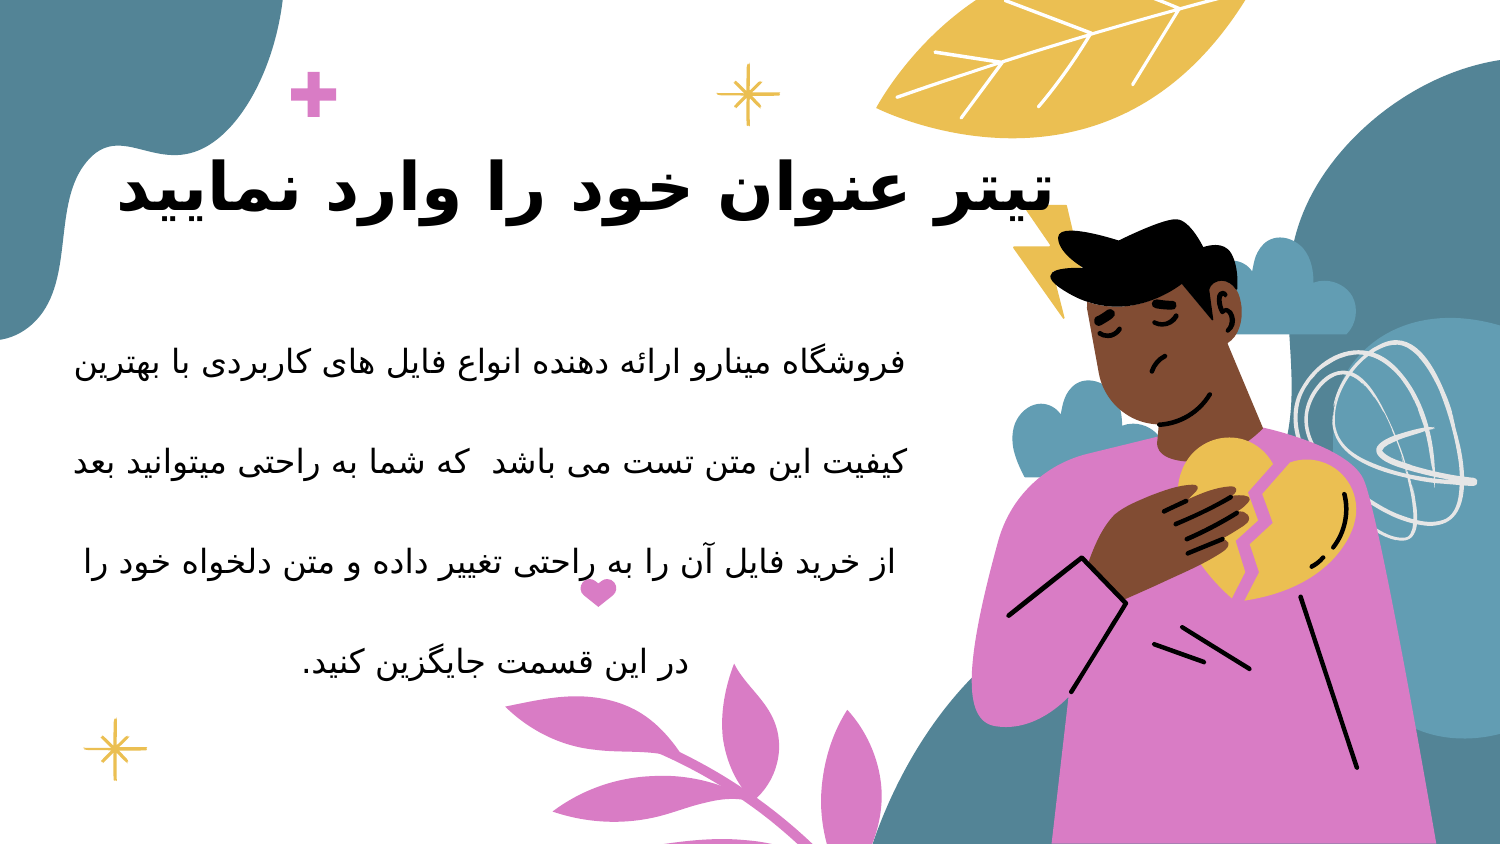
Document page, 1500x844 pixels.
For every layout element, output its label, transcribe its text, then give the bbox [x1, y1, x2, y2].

text_box تیتر عنوان خود را وارد نمایید [0, 136, 1273, 232]
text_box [960, 204, 1437, 844]
text_box فروشگاه مینارو ارائه دهنده انواع فایل های کاربردی با بهترین کیفیت این متن تست می باشد که شما به راحتی میتوانید بعد از خرید فایل آن را به راحتی تغییر داده و متن دلخواه خود را در این قسمت جایگزین کنید. [49, 273, 932, 688]
